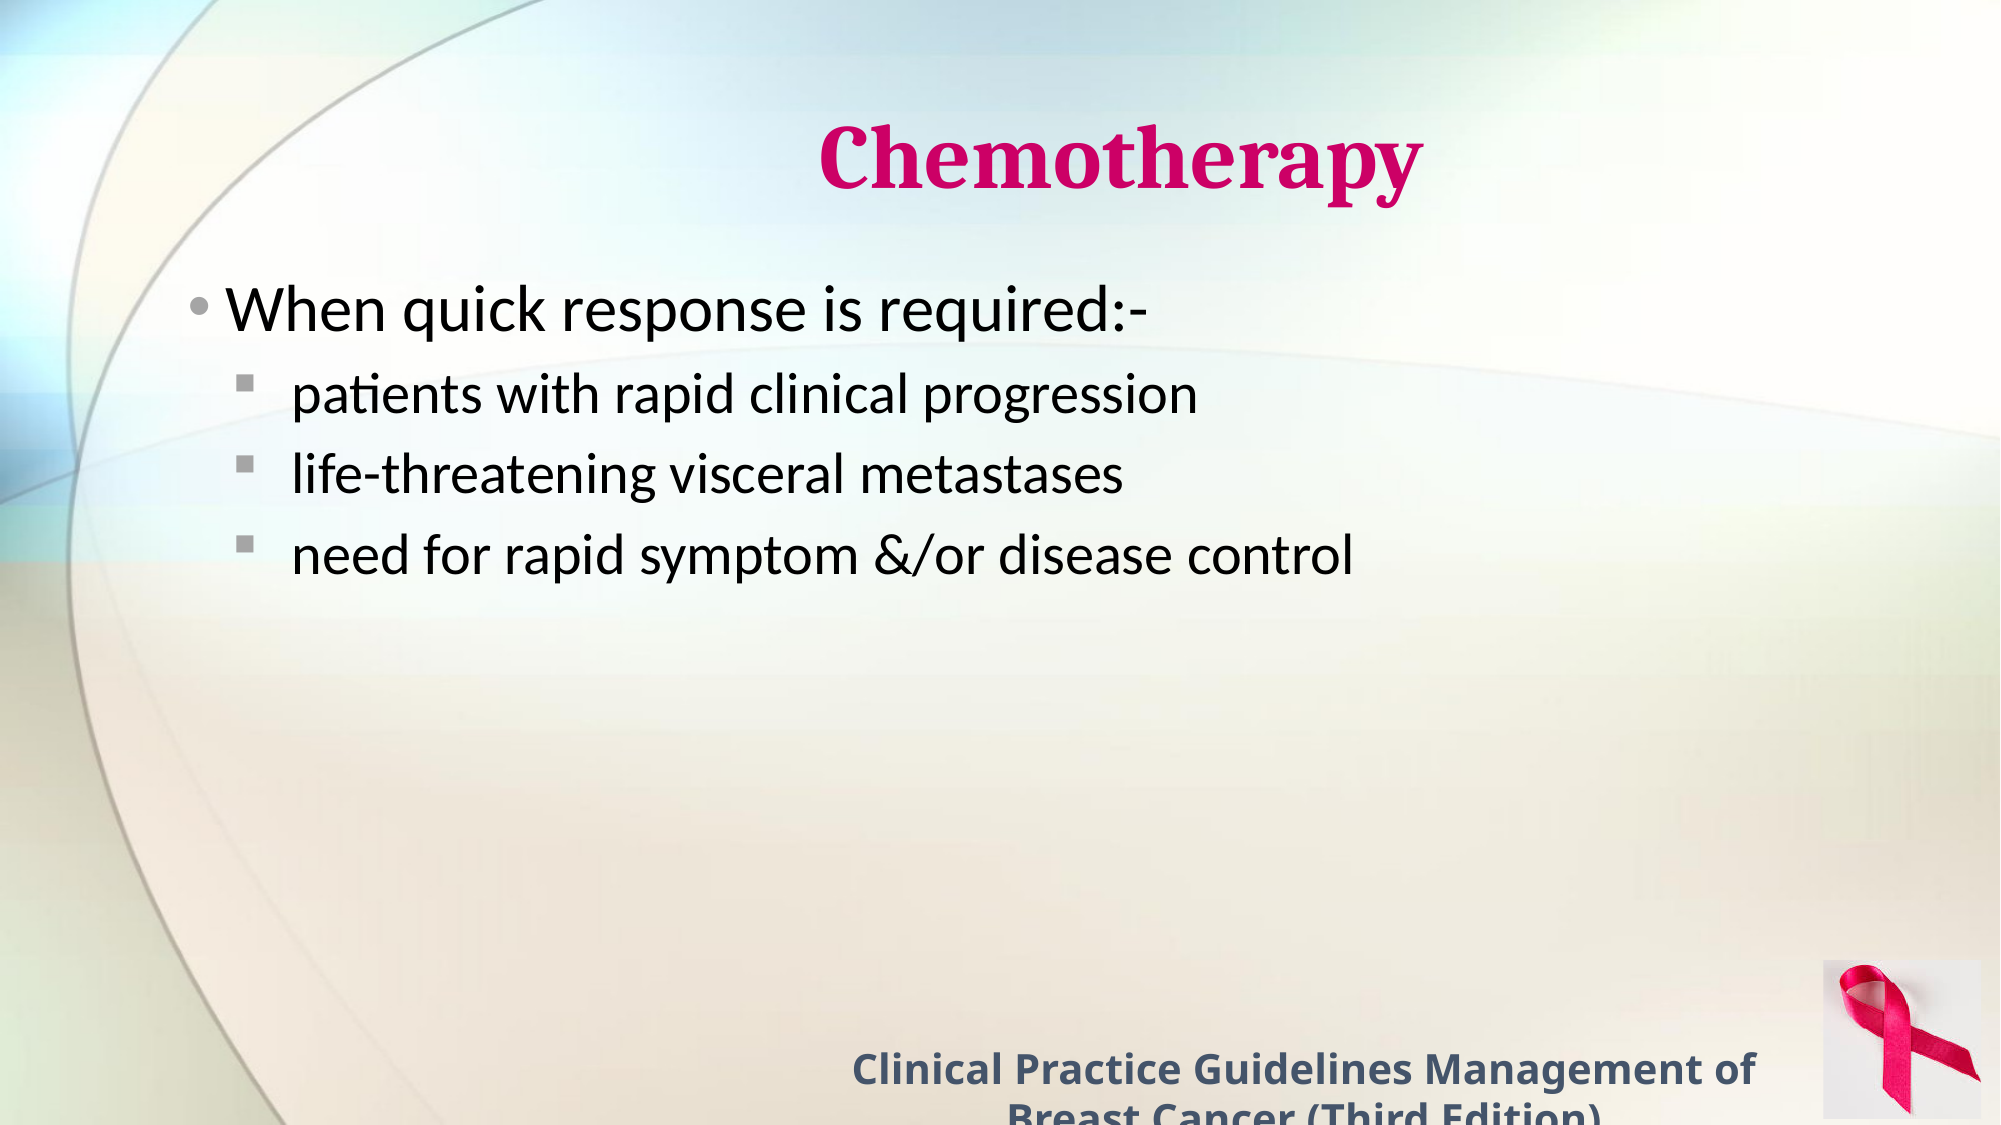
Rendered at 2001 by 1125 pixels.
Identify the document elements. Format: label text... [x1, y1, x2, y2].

slide_number 7 [1325, 1042, 1813, 1103]
text_box Clinical Practice Guidelines Management of Breast Cancer (Third Edition) [788, 1035, 1820, 1125]
title Chemotherapy [381, 43, 1863, 261]
picture [0, 0, 2001, 1125]
list When quick response is required:- patients with rapid clinical progression life-threatening visceral metastases need for rapid symptom &/or disease control [172, 266, 1826, 980]
